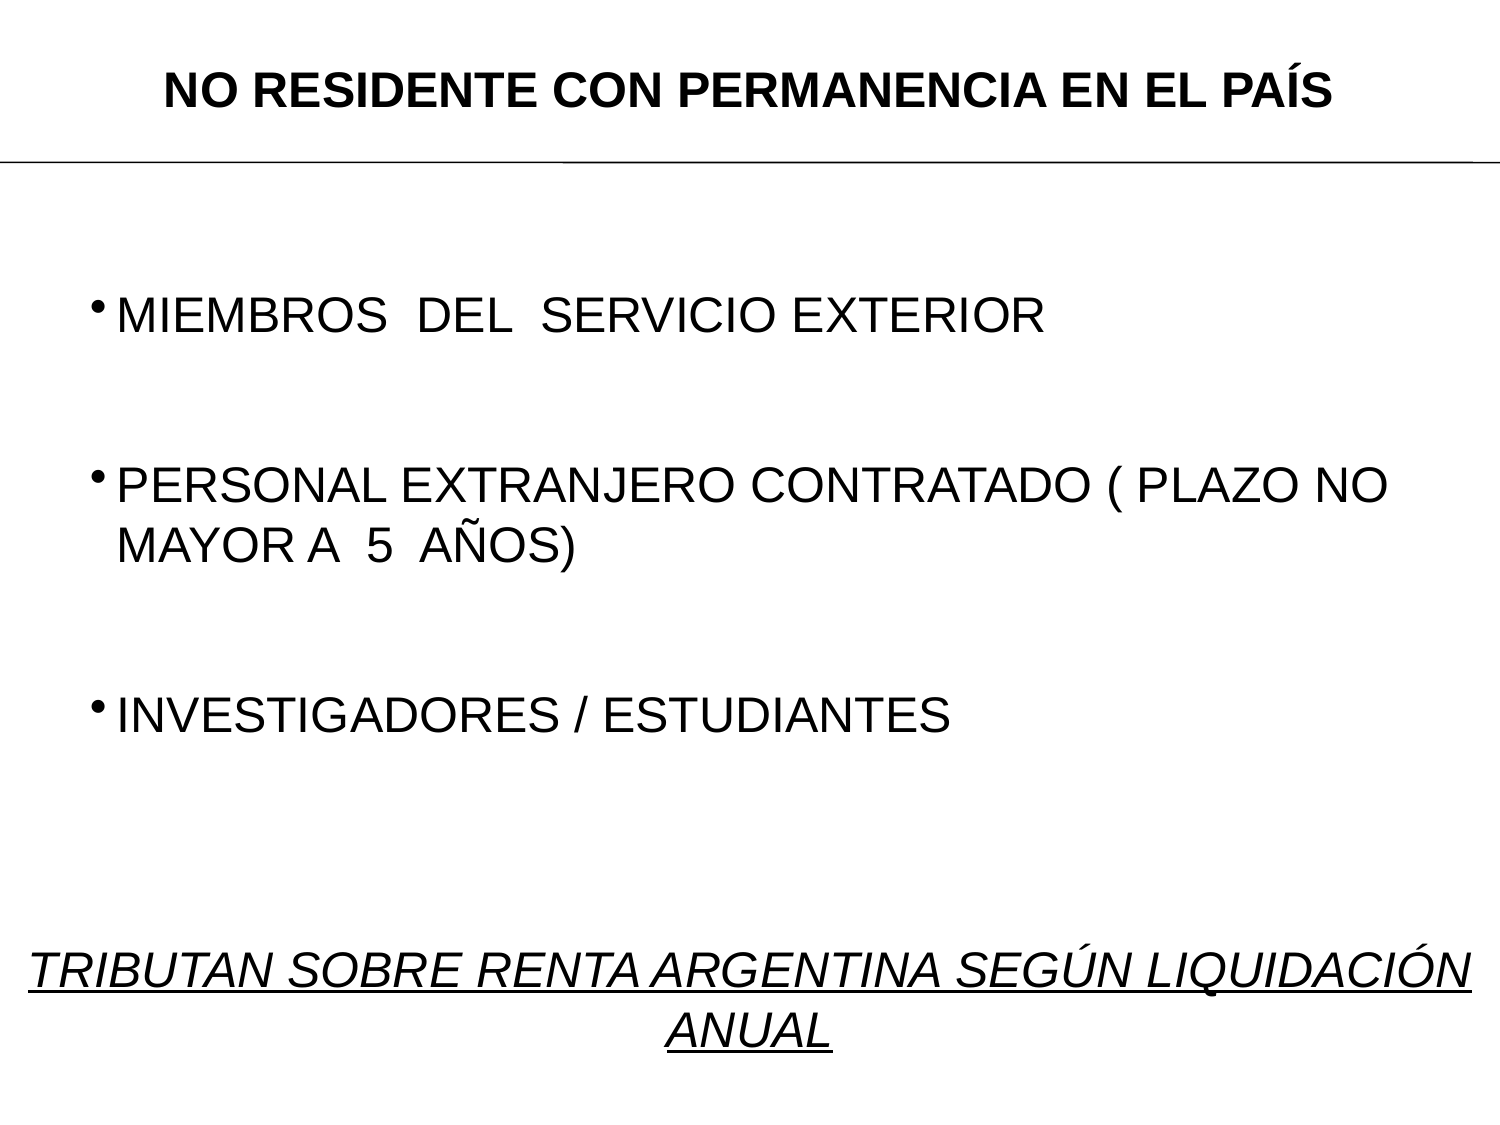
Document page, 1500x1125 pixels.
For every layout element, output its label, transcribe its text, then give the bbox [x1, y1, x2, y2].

text_box MIEMBROS DEL SERVICIO EXTERIOR PERSONAL EXTRANJERO CONTRATADO ( PLAZO NO MAYOR A 5 AÑOS) INVESTIGADORES / ESTUDIANTES TRIBUTAN SOBRE RENTA ARGENTINA SEGÚN LIQUIDACIÓN ANUAL [0, 275, 1500, 1065]
text_box NO RESIDENTE CON PERMANENCIA EN EL PAÍS [99, 49, 1413, 125]
